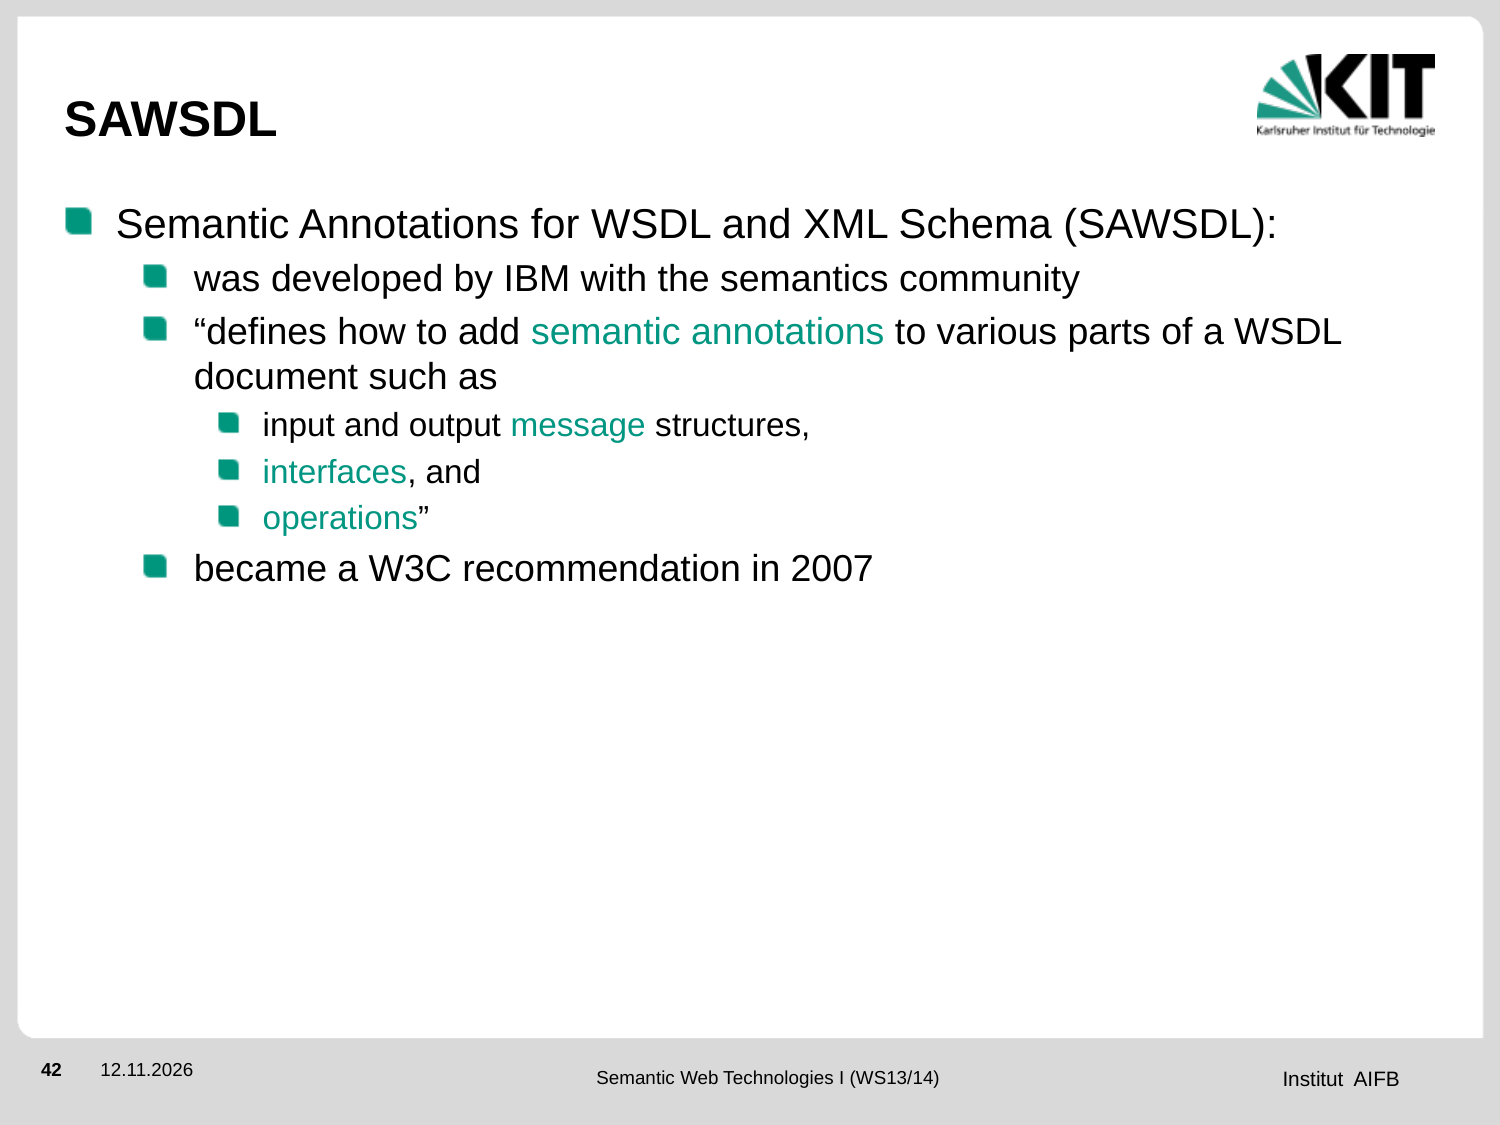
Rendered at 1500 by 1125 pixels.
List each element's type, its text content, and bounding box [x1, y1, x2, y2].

picture [0, 0, 1500, 1125]
title SAWSDL [64, 54, 1198, 147]
list Semantic Annotations for WSDL and XML Schema (SAWSDL): was developed by IBM with the semantics community “defines how to add semantic annotations to various parts of a WSDL document such as input and output message structures, interfaces, and operations” became a W3C recommendation in 2007 [64, 196, 1436, 1000]
